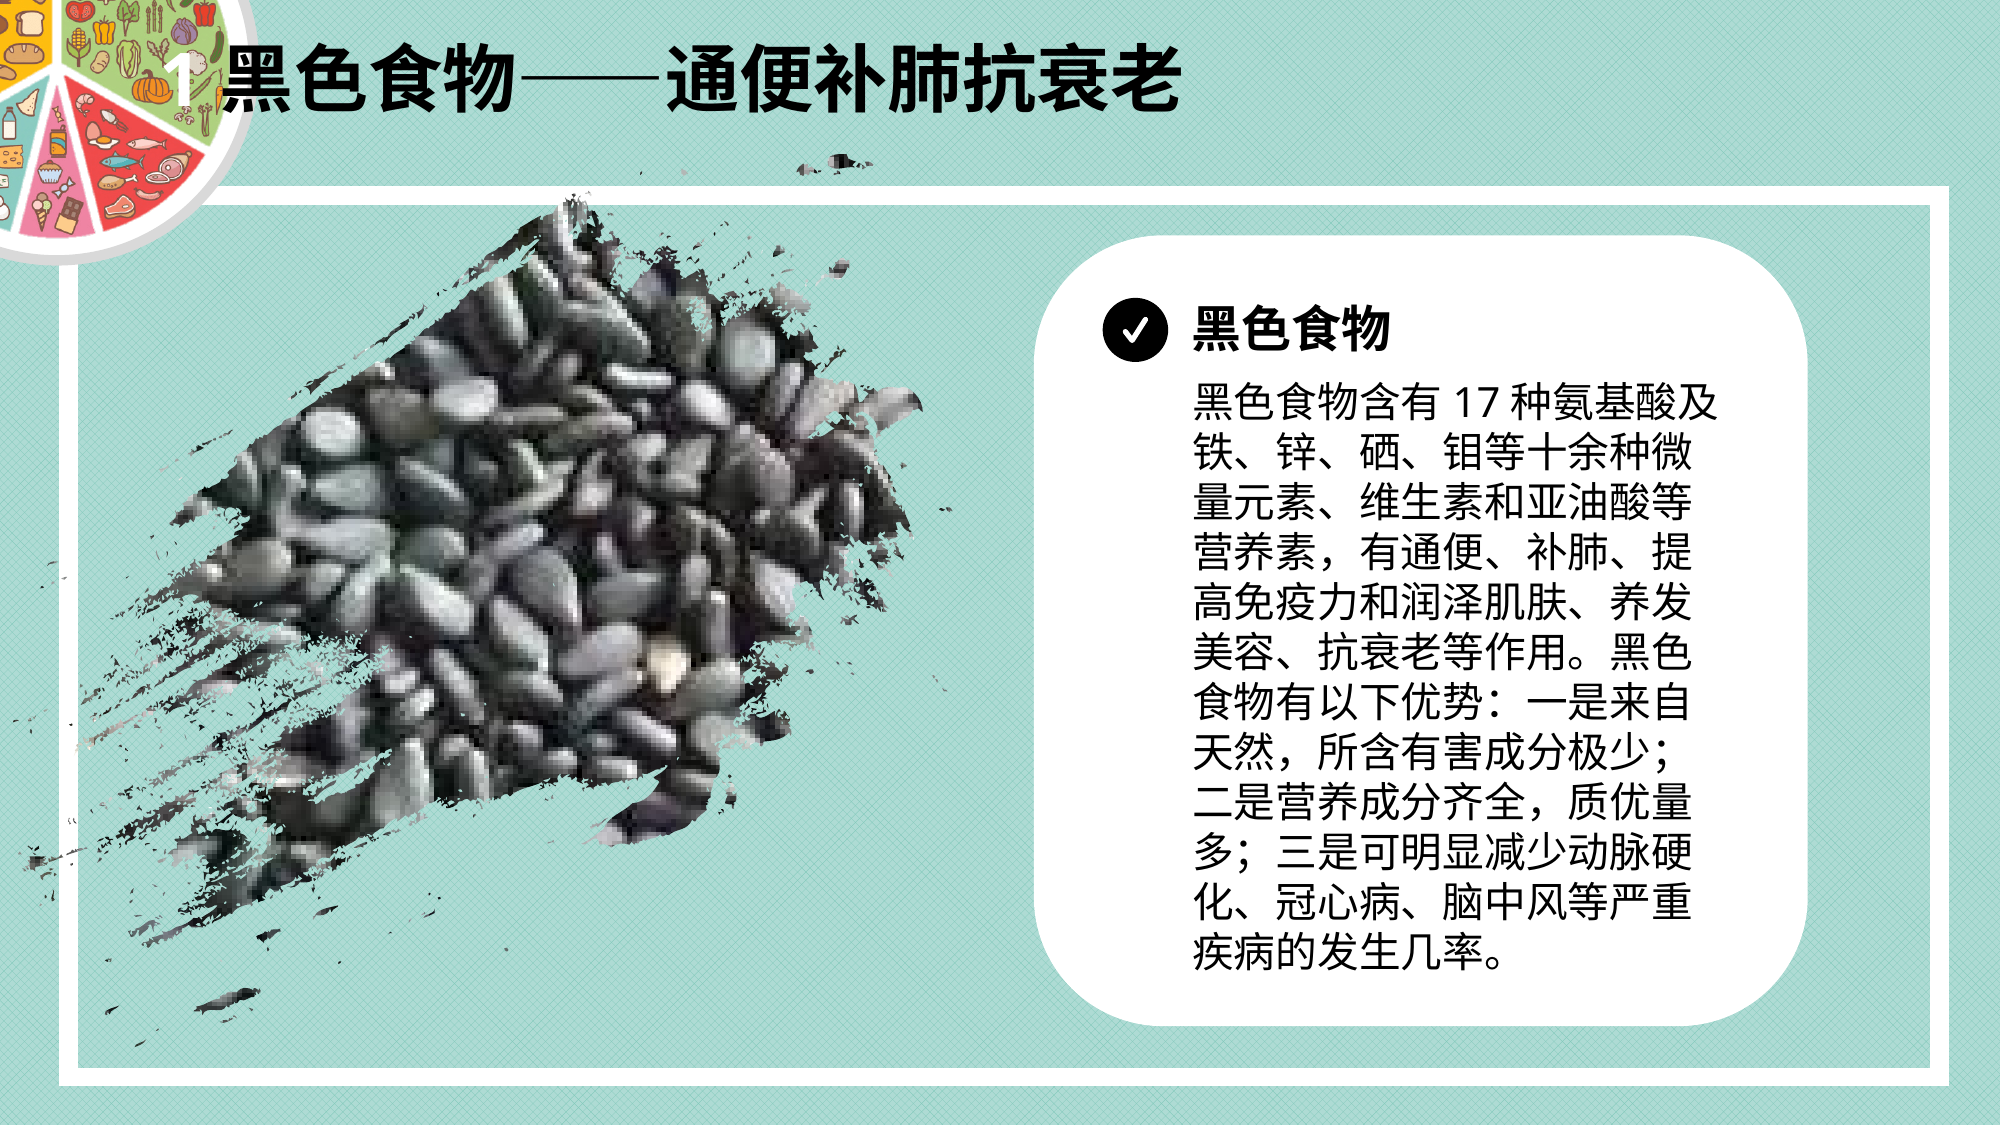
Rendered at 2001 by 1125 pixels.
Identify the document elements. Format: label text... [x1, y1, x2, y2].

text_box [43, 892, 49, 901]
text_box [191, 985, 262, 1019]
text_box [638, 169, 644, 178]
text_box [132, 1038, 148, 1049]
picture [0, 0, 238, 246]
text_box [26, 714, 37, 724]
text_box [46, 560, 61, 568]
text_box [502, 946, 510, 953]
text_box [28, 727, 34, 736]
text_box [38, 585, 47, 590]
text_box [217, 957, 225, 965]
text_box [826, 152, 875, 177]
text_box [794, 162, 823, 178]
text_box [42, 706, 51, 714]
text_box 黑色食物含有17种氨基酸及铁、锌、硒、钼等十余种微量元素、维生素和亚油酸等营养素，有通便、补肺、提高免疫力和润泽肌肤、养发美容、抗衰老等作用。黑色食物有以下优势：一是来自天然，所含有害成分极少；二是营养成分齐全，质优量多；三是可明显减少动脉硬化、冠心病、脑中风等严重疾病的发生几率。 [1177, 368, 1748, 984]
text_box [937, 506, 955, 515]
text_box [16, 849, 25, 856]
text_box [930, 674, 939, 686]
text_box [1102, 297, 1169, 362]
text_box 黑色食物含有17种氨基酸及铁、锌、硒、钼等十余种微量元素、维生素和亚油酸等营养素，有通便、补肺、提高免疫力和润泽肌肤、养发美容、抗衰老等作用。黑色食物有以下优势：一是来自天然，所含有害成分极少；二是营养成分齐全，质优量多；三是可明显减少动脉硬化、冠心病、脑中风等严重疾病的发生几率。 [1032, 234, 1809, 1028]
text_box [680, 166, 692, 179]
text_box [265, 944, 271, 954]
text_box [153, 1027, 161, 1033]
text_box [60, 575, 70, 581]
text_box [102, 957, 114, 964]
text_box [37, 901, 44, 908]
text_box 黑色食物 [1168, 287, 1829, 368]
text_box [67, 721, 74, 728]
text_box [50, 888, 56, 903]
text_box [21, 843, 90, 883]
title 1黑色食物——通便补肺抗衰老 [145, 35, 1871, 131]
text_box [219, 1013, 239, 1024]
text_box [11, 718, 22, 724]
text_box [50, 580, 57, 587]
text_box [72, 188, 924, 950]
text_box [66, 814, 80, 827]
text_box [103, 1004, 120, 1017]
text_box [336, 959, 343, 966]
text_box [941, 686, 950, 694]
